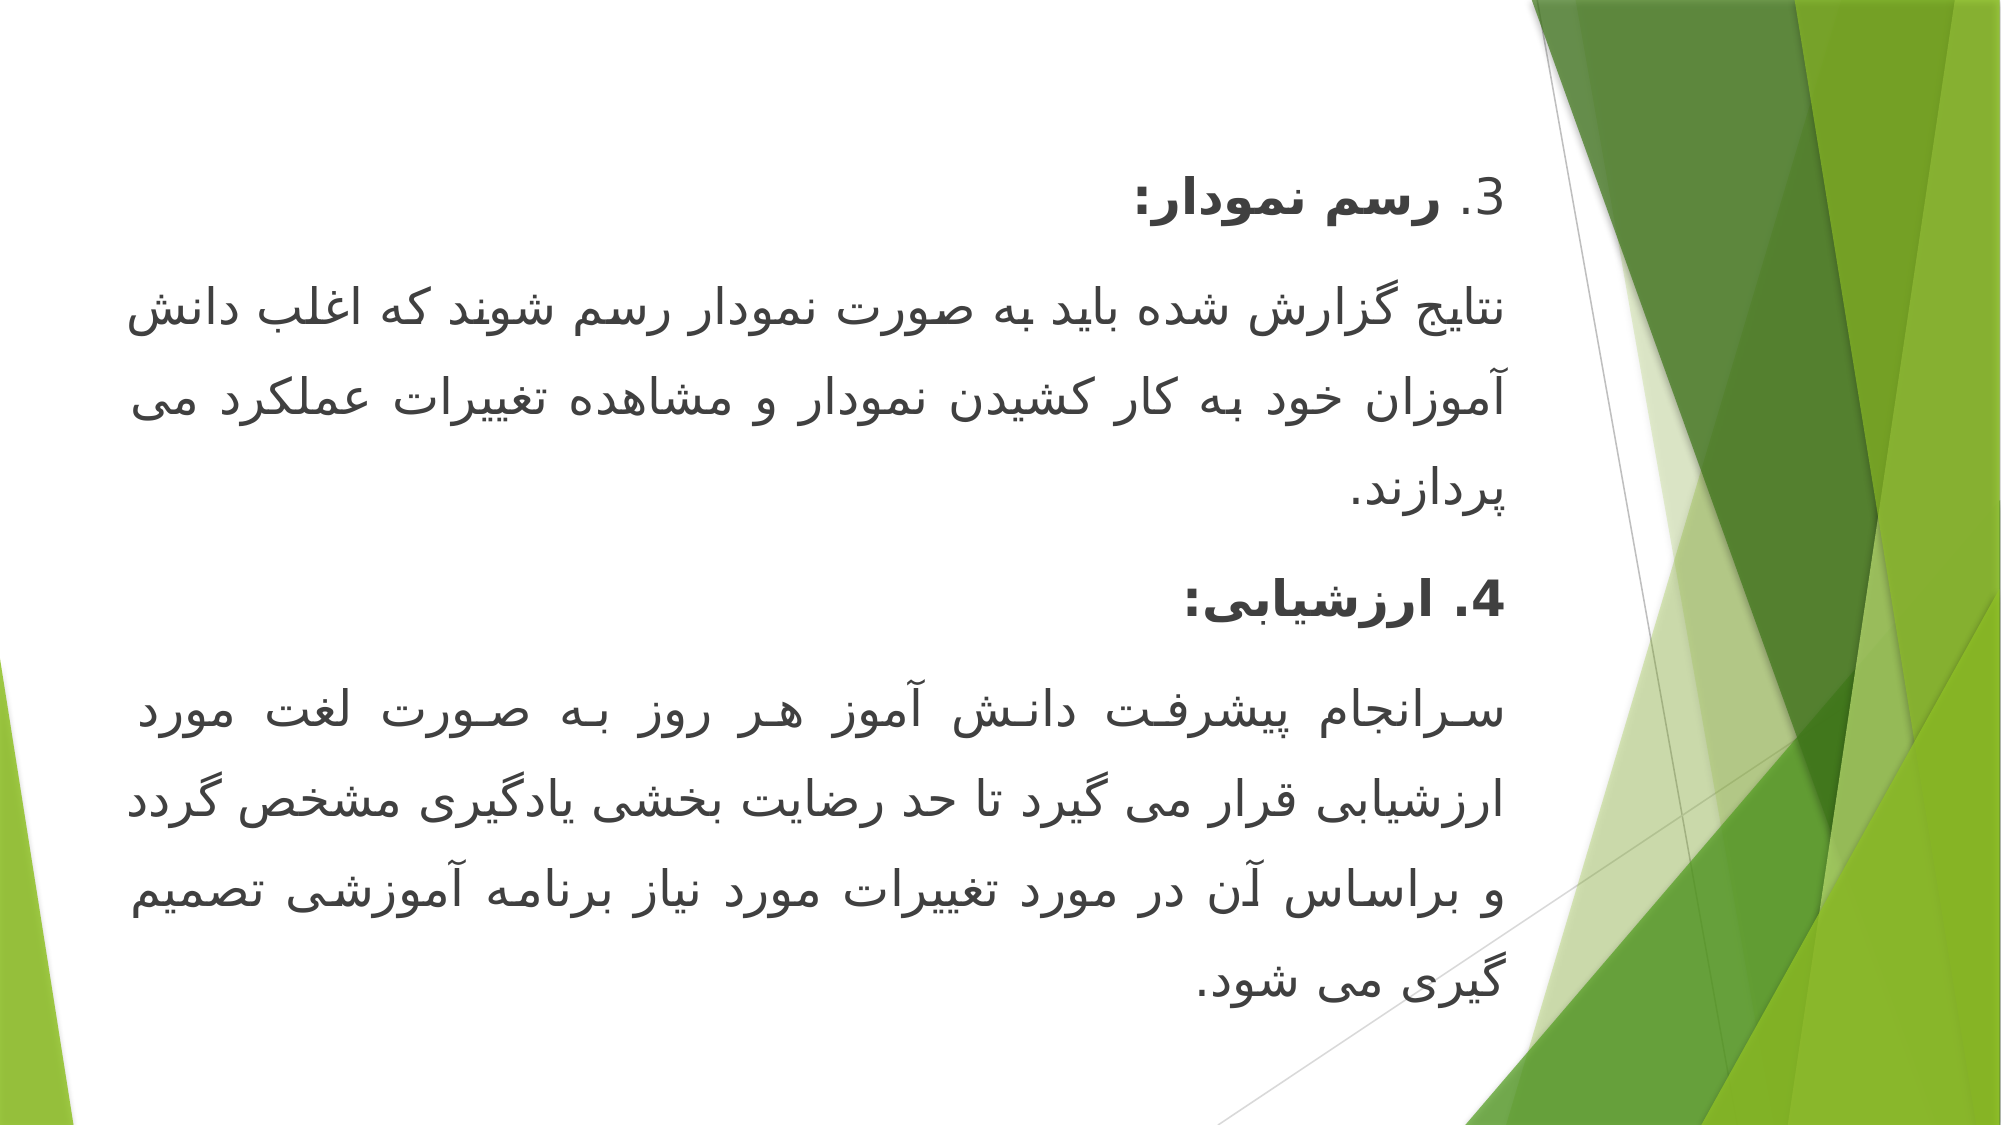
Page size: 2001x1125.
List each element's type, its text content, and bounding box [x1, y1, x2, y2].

list 3. رسم نمودار: نتایج گزارش شده باید به صورت نمودار رسم شوند که اغلب دانش آموزان خود به کار کشیدن نمودار و مشاهده تغییرات عملکرد می پردازند. 4. ارزشیابی: سرانجام پیشرفت دانش آموز هر روز به صورت لغت مورد ارزشیابی قرار می گیرد تا حد رضایت بخشی یادگیری مشخص گردد و براساس آن در مورد تغییرات مورد نیاز برنامه آموزشی تصمیم گیری می شود. [111, 126, 1522, 991]
